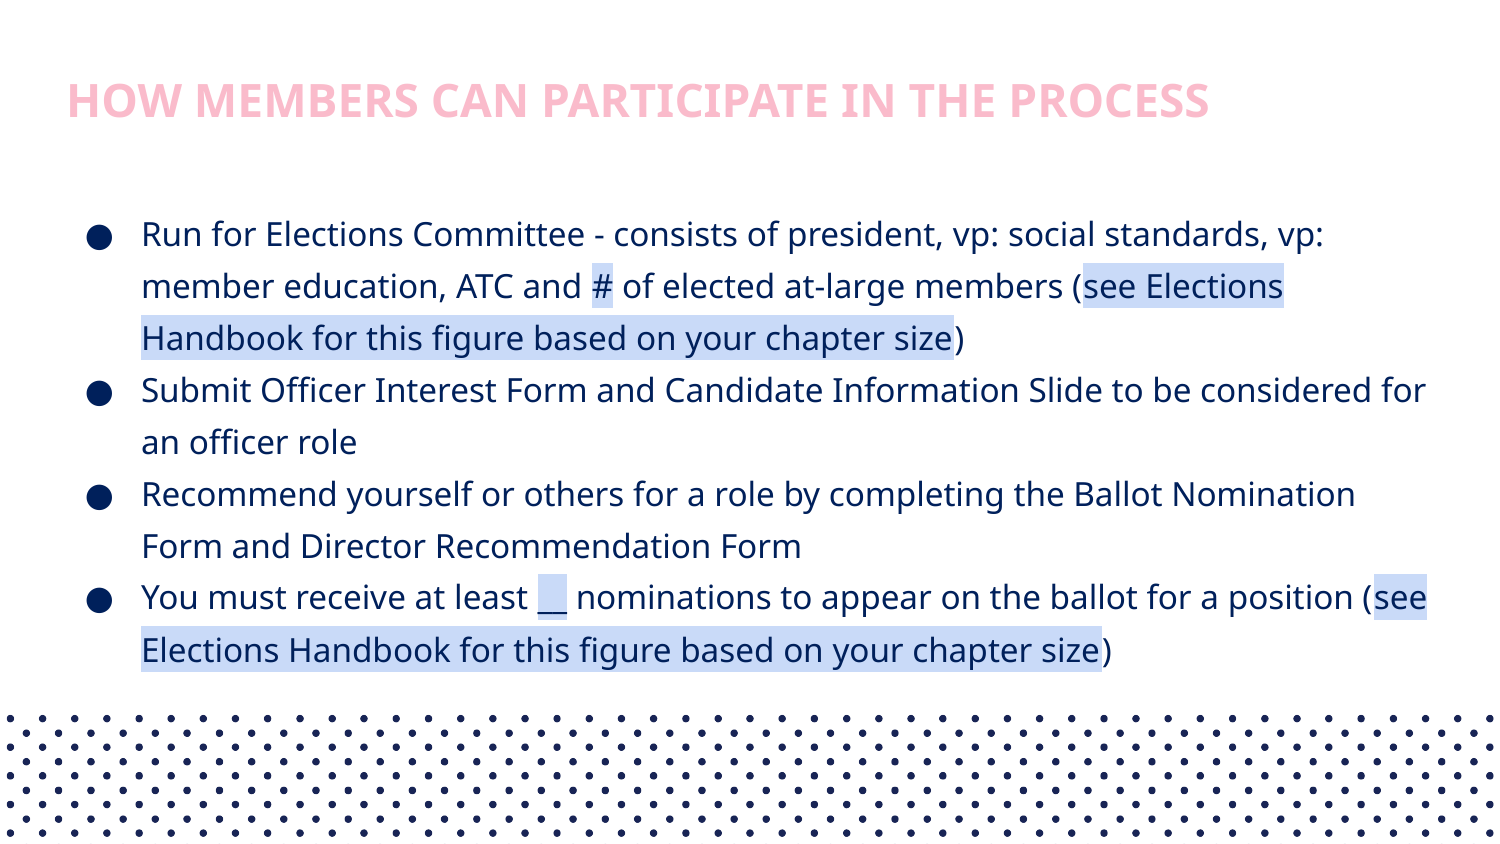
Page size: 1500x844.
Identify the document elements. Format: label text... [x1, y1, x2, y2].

picture [0, 711, 1500, 844]
title HOW MEMBERS CAN PARTICIPATE IN THE PROCESS [51, 52, 1449, 147]
list Run for Elections Committee - consists of president, vp: social standards, vp: member education, ATC and # of elected at-large members (see Elections Handbook for this figure based on your chapter size) Submit Officer Interest Form and Candidate Information Slide to be considered for an officer role Recommend yourself or others for a role by completing the Ballot Nomination Form and Director Recommendation Form You must receive at least __ nominations to appear on the ballot for a position (see Elections Handbook for this figure based on your chapter size) [51, 189, 1449, 804]
